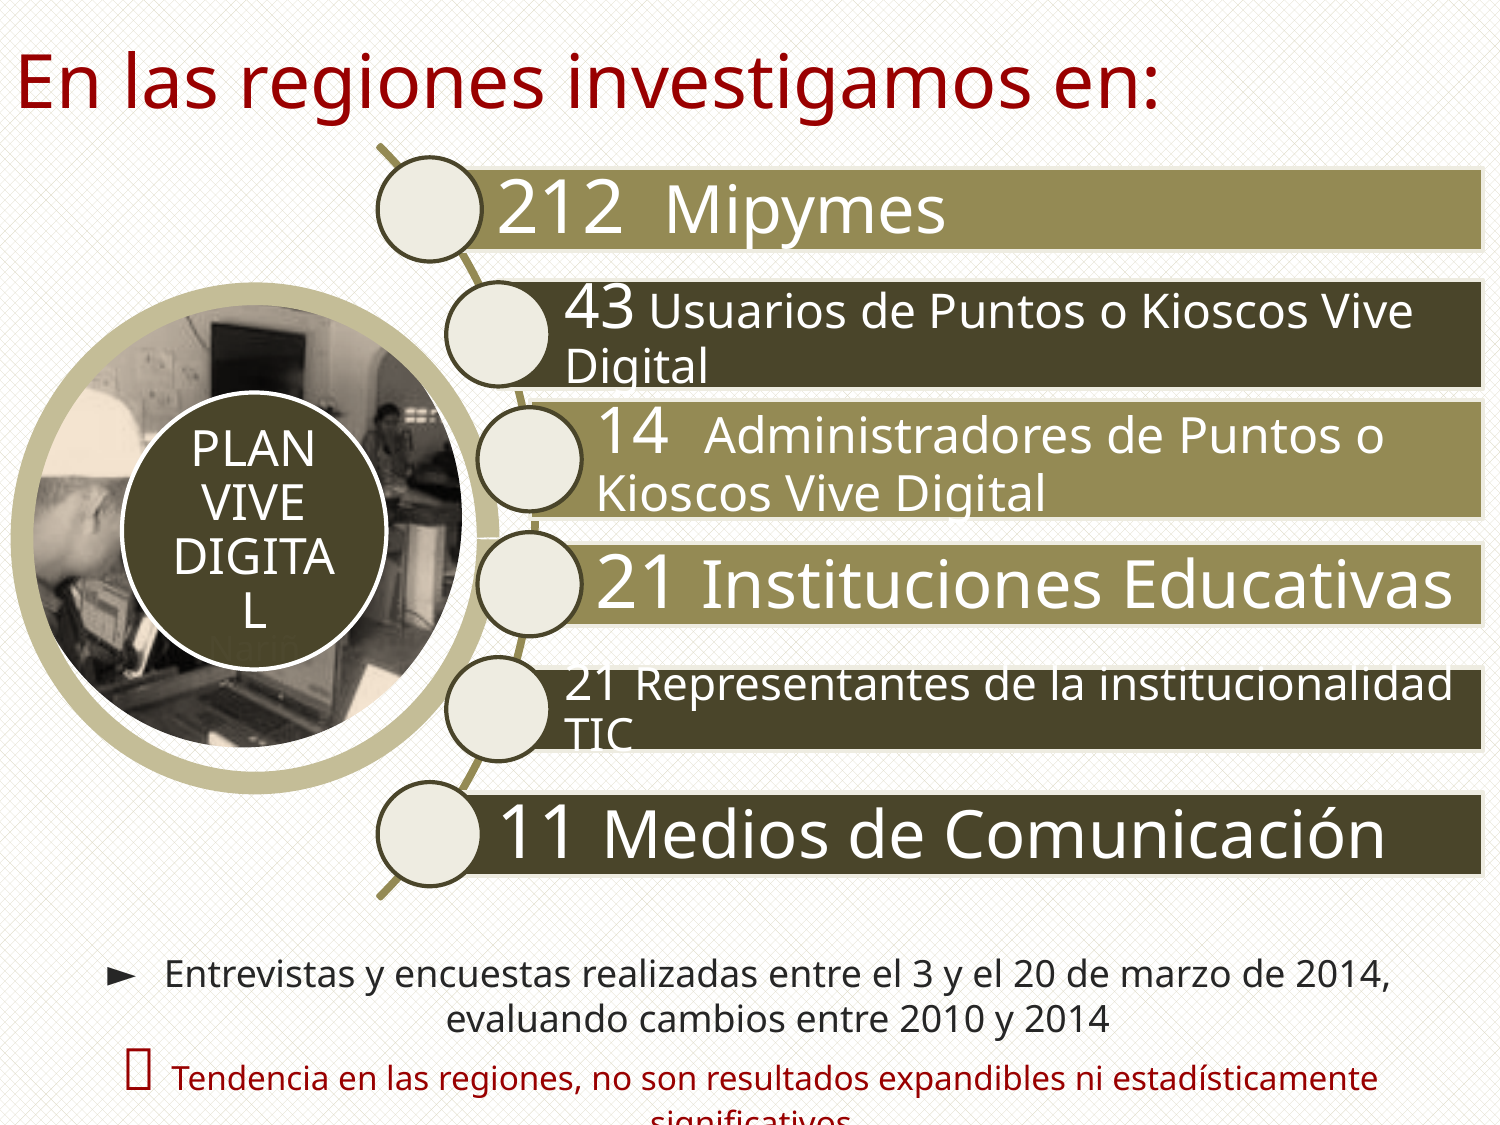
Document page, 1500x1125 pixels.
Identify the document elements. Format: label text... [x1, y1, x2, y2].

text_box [365, 125, 1495, 918]
text_box  Tendencia en las regiones, no son resultados expandibles ni estadísticamente significativos [2, 1025, 1500, 1125]
text_box En las regiones investigamos en: [0, 26, 1500, 132]
text_box Entrevistas y encuestas realizadas entre el 3 y el 20 de marzo de 2014, evaluando cambios entre 2010 y 2014 [41, 942, 1459, 1025]
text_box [0, 184, 360, 799]
